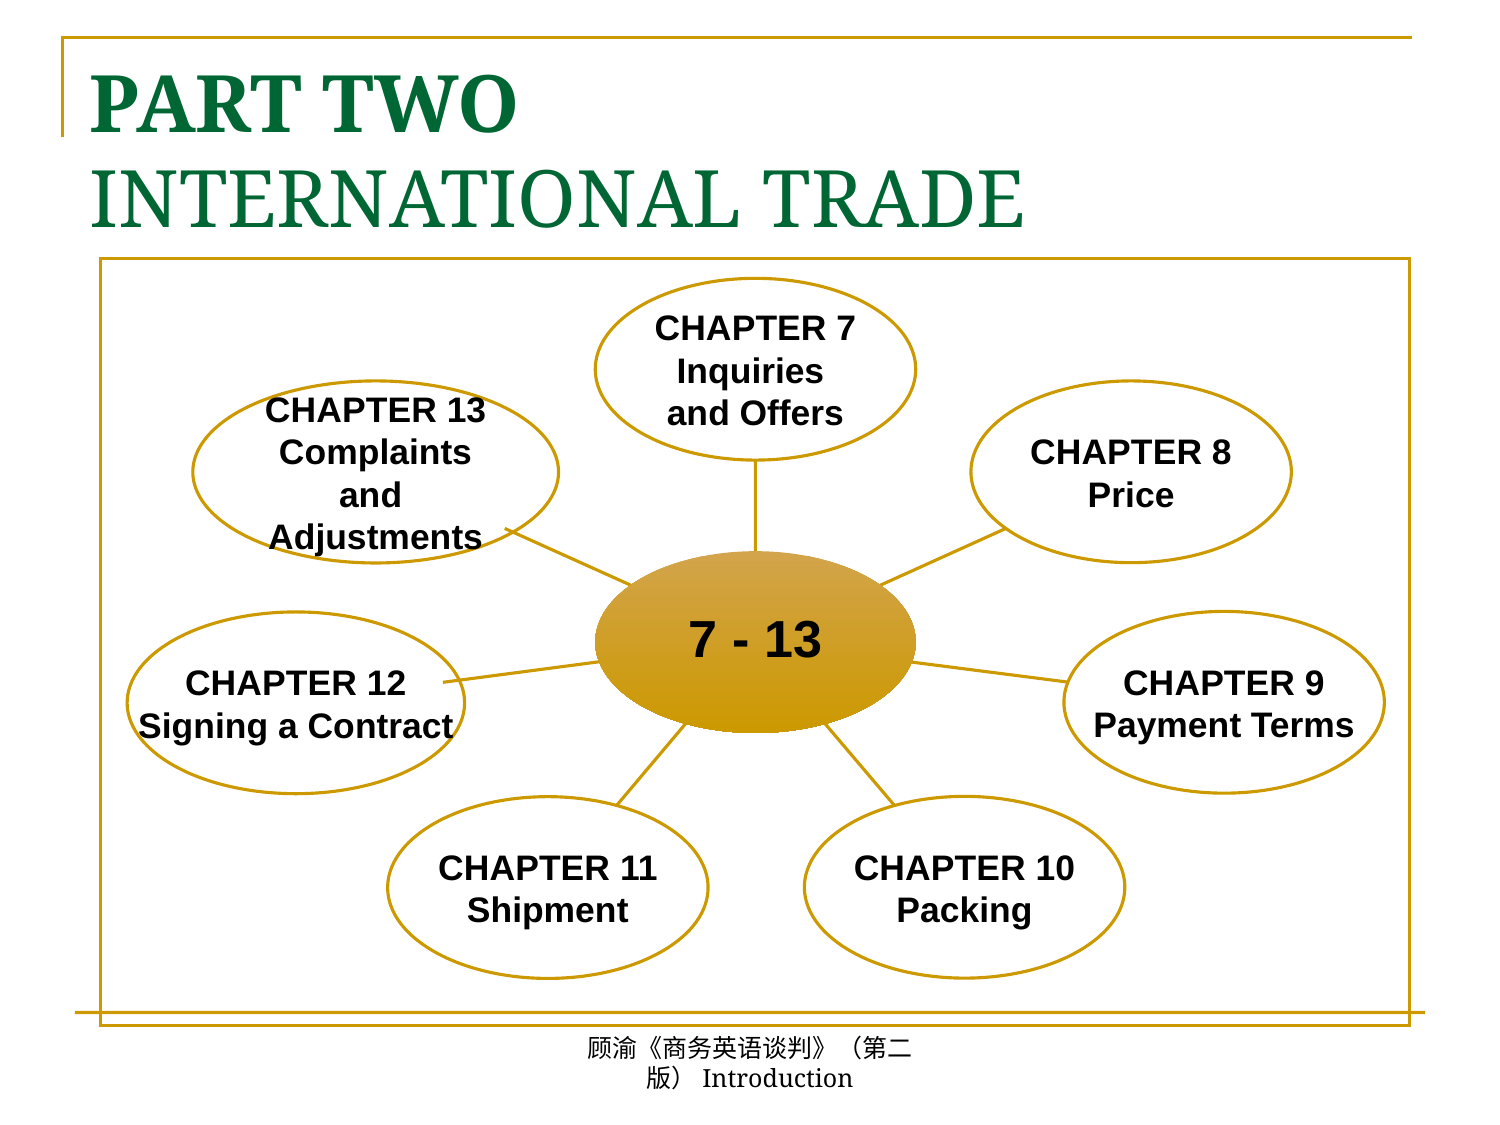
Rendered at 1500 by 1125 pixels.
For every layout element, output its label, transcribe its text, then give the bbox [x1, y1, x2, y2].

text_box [100, 258, 1410, 1026]
footer 顾渝《商务英语谈判》（第二版）Introduction [512, 1027, 988, 1101]
slide_number [74, 1023, 426, 1100]
slide_number [1074, 1023, 1426, 1100]
title PART TWO INTERNATIONAL TRADE [74, 45, 1426, 233]
